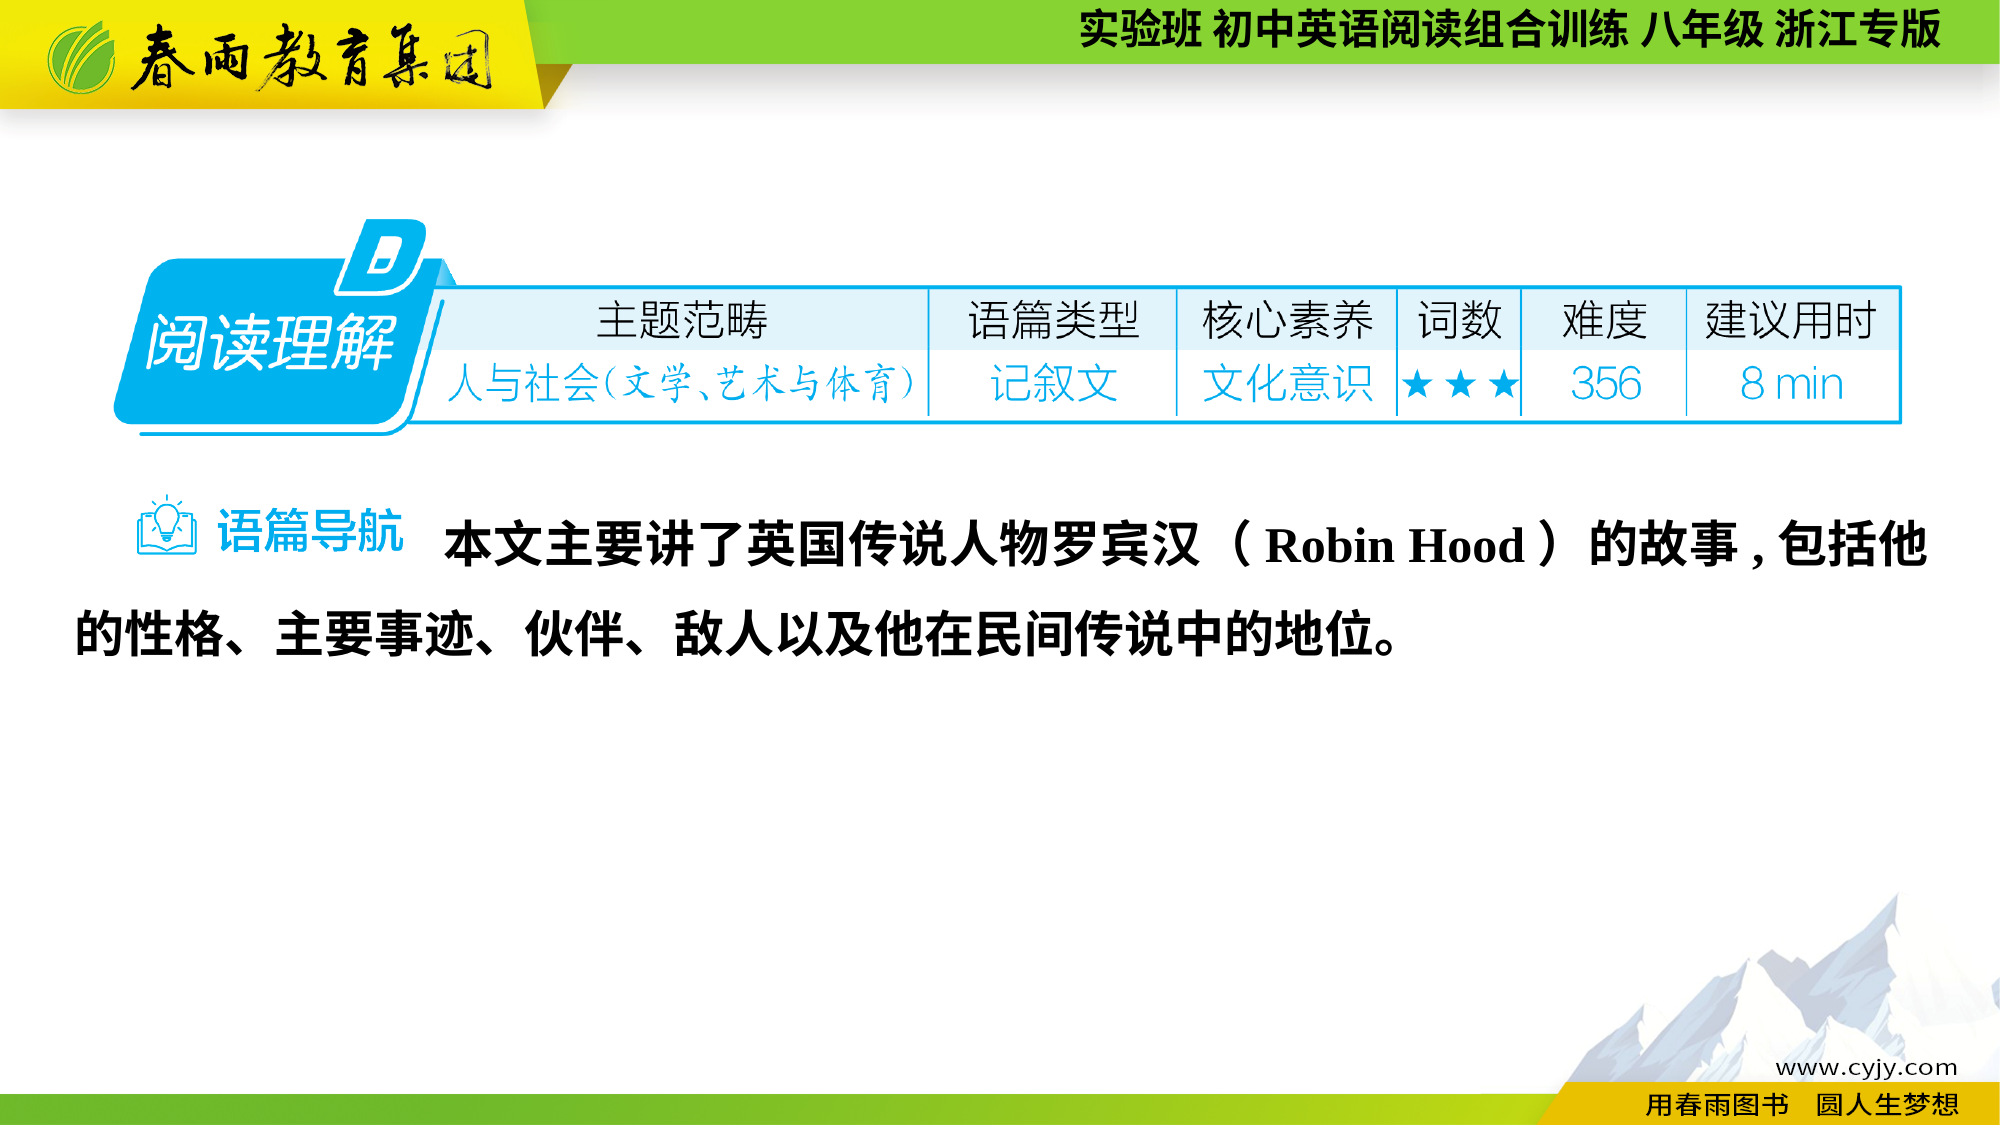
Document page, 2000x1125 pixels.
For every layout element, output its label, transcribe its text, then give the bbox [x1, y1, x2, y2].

list 本文主要讲了英国传说人物罗宾汉（Robin Hood）的故事,包括他的性格、主要事迹、伙伴、敌人以及他在民间传说中的地位。 [59, 475, 1944, 661]
picture [0, 0, 2000, 1125]
